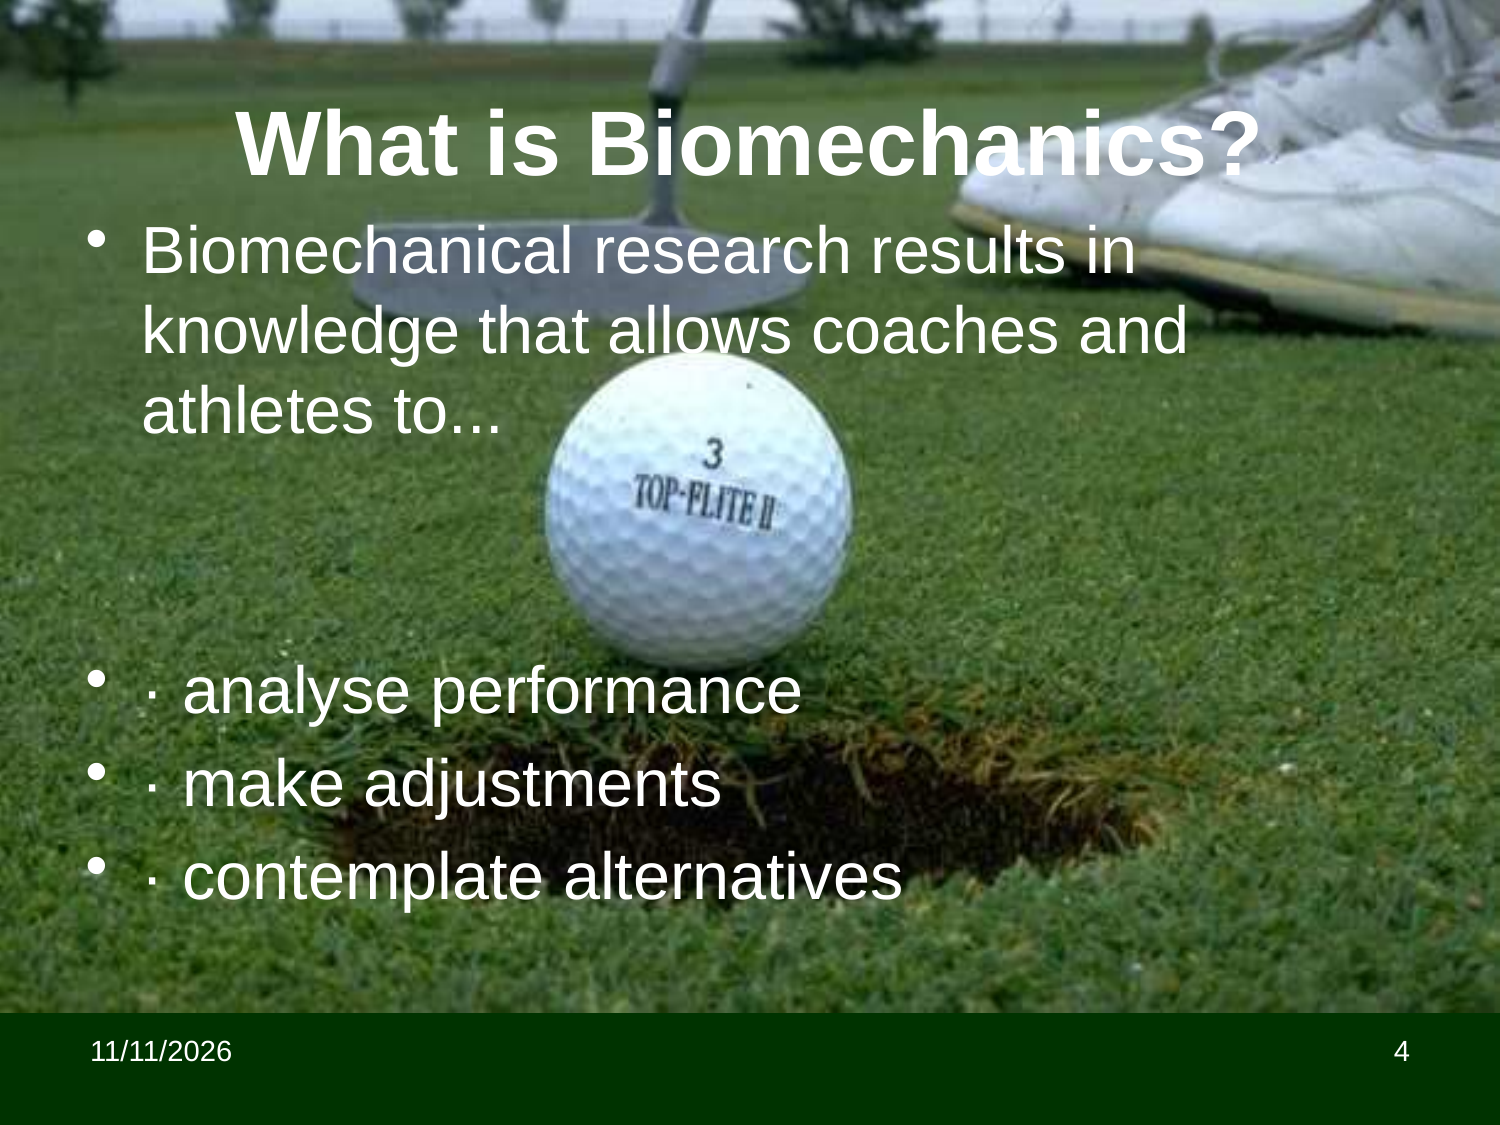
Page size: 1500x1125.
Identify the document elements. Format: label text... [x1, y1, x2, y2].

title What is Biomechanics? [74, 44, 1426, 233]
picture [0, 0, 1500, 1013]
slide_number 4 [1074, 1024, 1426, 1103]
list Biomechanical research results in knowledge that allows coaches and athletes to... · analyse performance · make adjustments · contemplate alternatives [70, 198, 1421, 942]
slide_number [74, 1024, 426, 1103]
